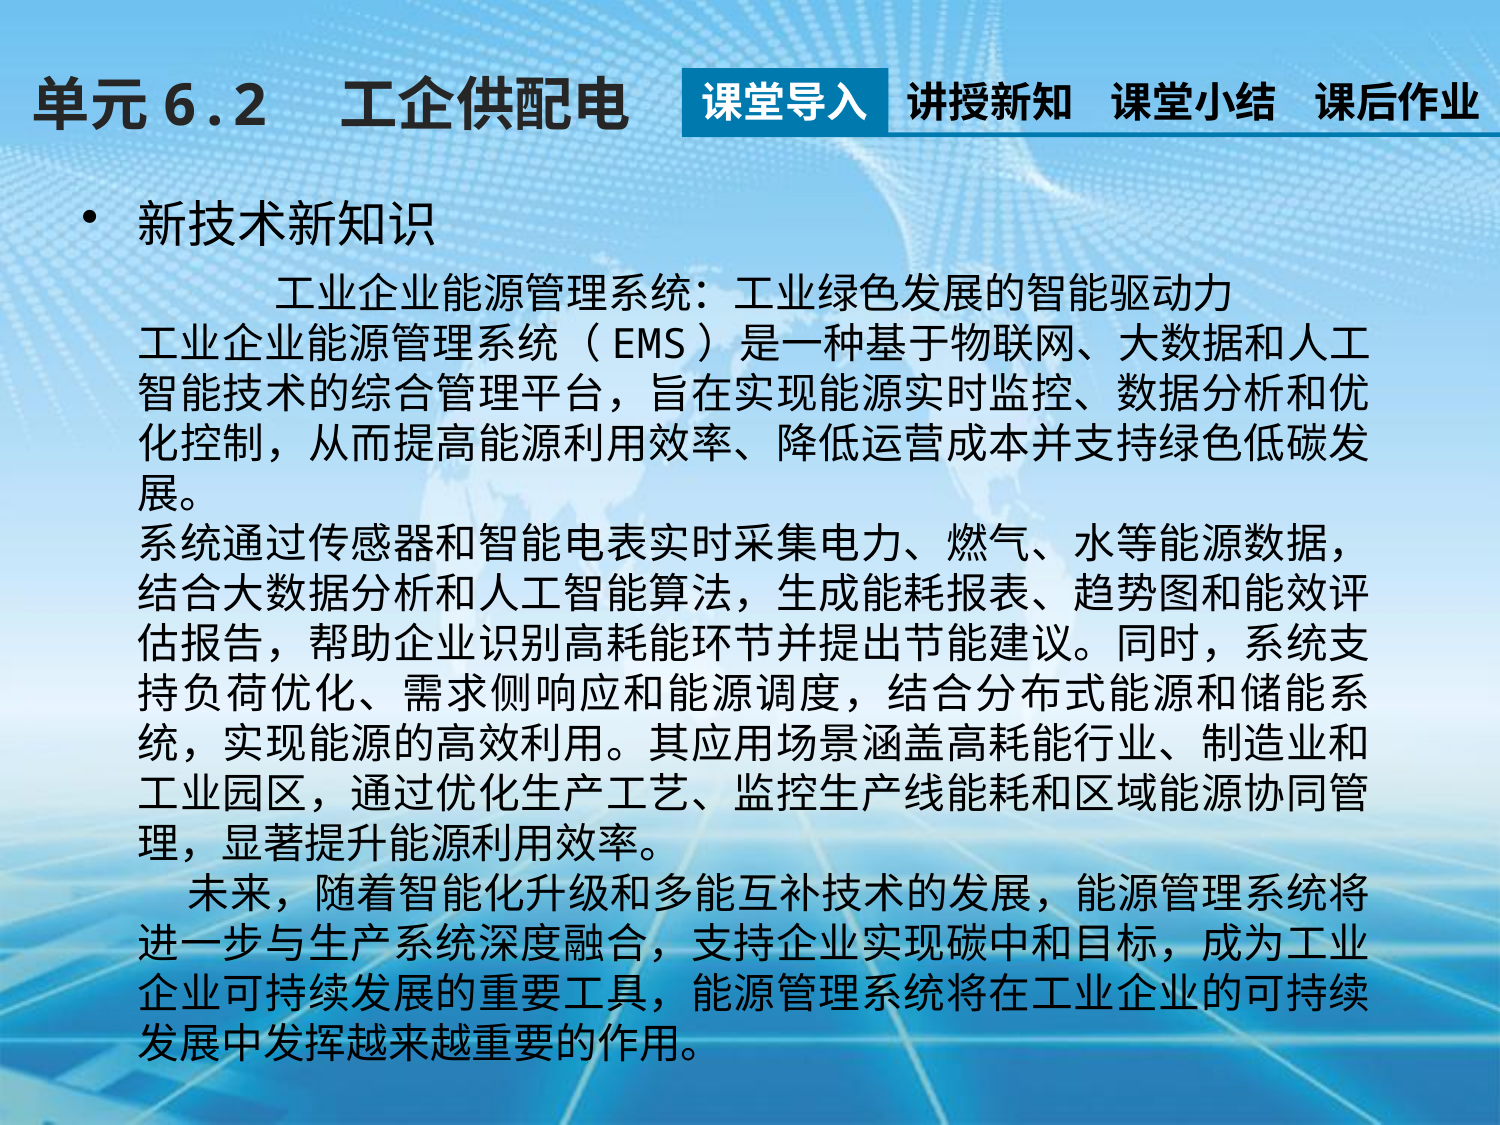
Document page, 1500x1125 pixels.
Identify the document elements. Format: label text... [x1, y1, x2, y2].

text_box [16, 59, 1500, 145]
text_box 工业企业能源管理系统：工业绿色发展的智能驱动力 工业企业能源管理系统（EMS）是一种基于物联网、大数据和人工智能技术的综合管理平台，旨在实现能源实时监控、数据分析和优化控制，从而提高能源利用效率、降低运营成本并支持绿色低碳发展。 系统通过传感器和智能电表实时采集电力、燃气、水等能源数据，结合大数据分析和人工智能算法，生成能耗报表、趋势图和能效评估报告，帮助企业识别高耗能环节并提出节能建议。同时，系统支持负荷优化、需求侧响应和能源调度，结合分布式能源和储能系统，实现能源的高效利用。其应用场景涵盖高耗能行业、制造业和工业园区，通过优化生产工艺、监控生产线能耗和区域能源协同管理，显著提升能源利用效率。 未来，随着智能化升级和多能互补技术的发展，能源管理系统将进一步与生产系统深度融合，支持企业实现碳中和目标，成为工业企业可持续发展的重要工具，能源管理系统将在工业企业的可持续发展中发挥越来越重要的作用。 [123, 259, 1386, 1075]
picture [0, 0, 1500, 1125]
text_box 新技术新知识 [66, 184, 1443, 291]
